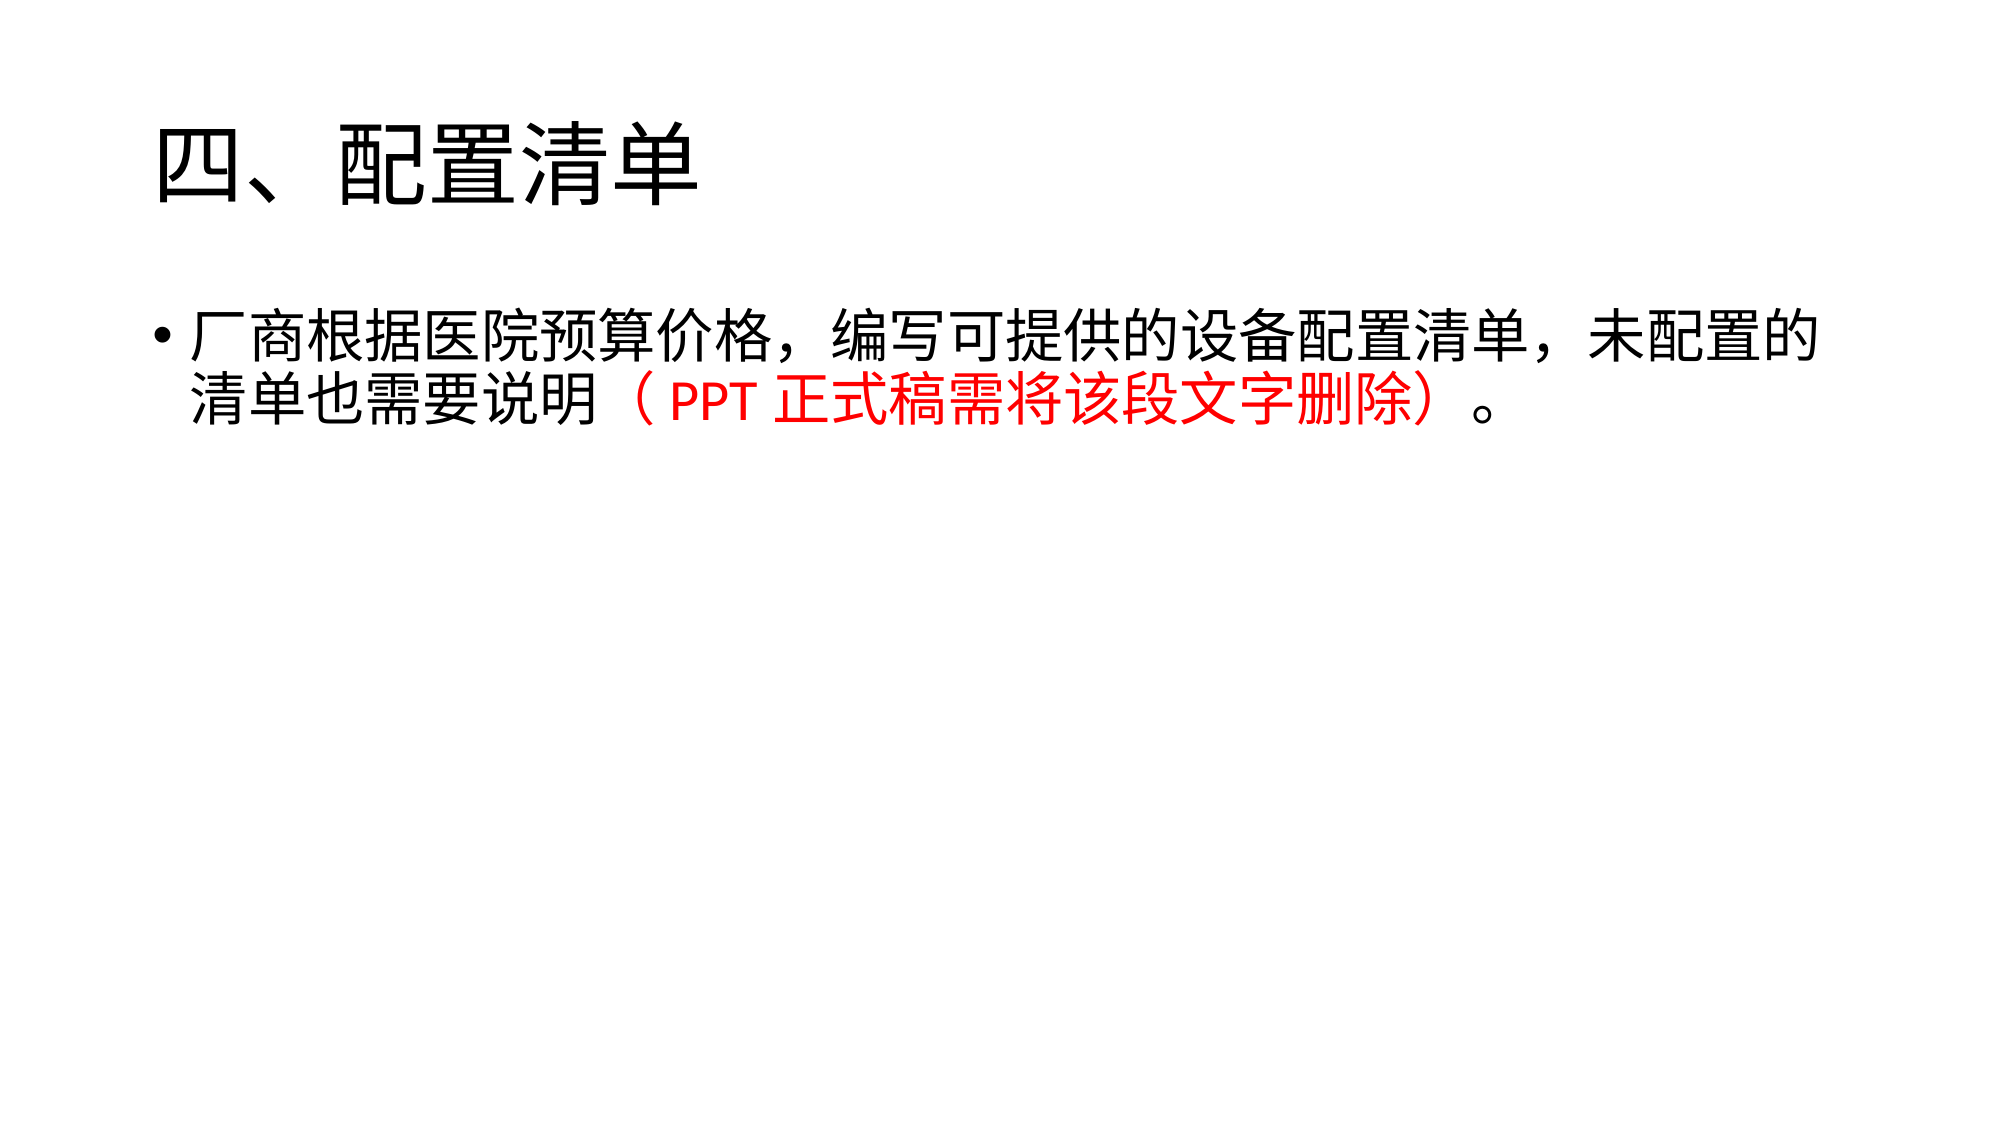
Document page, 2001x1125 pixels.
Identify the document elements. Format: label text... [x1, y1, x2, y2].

list 厂商根据医院预算价格，编写可提供的设备配置清单，未配置的清单也需要说明（PPT正式稿需将该段文字删除）。 [137, 299, 1863, 1014]
title 四、配置清单 [137, 59, 1863, 278]
